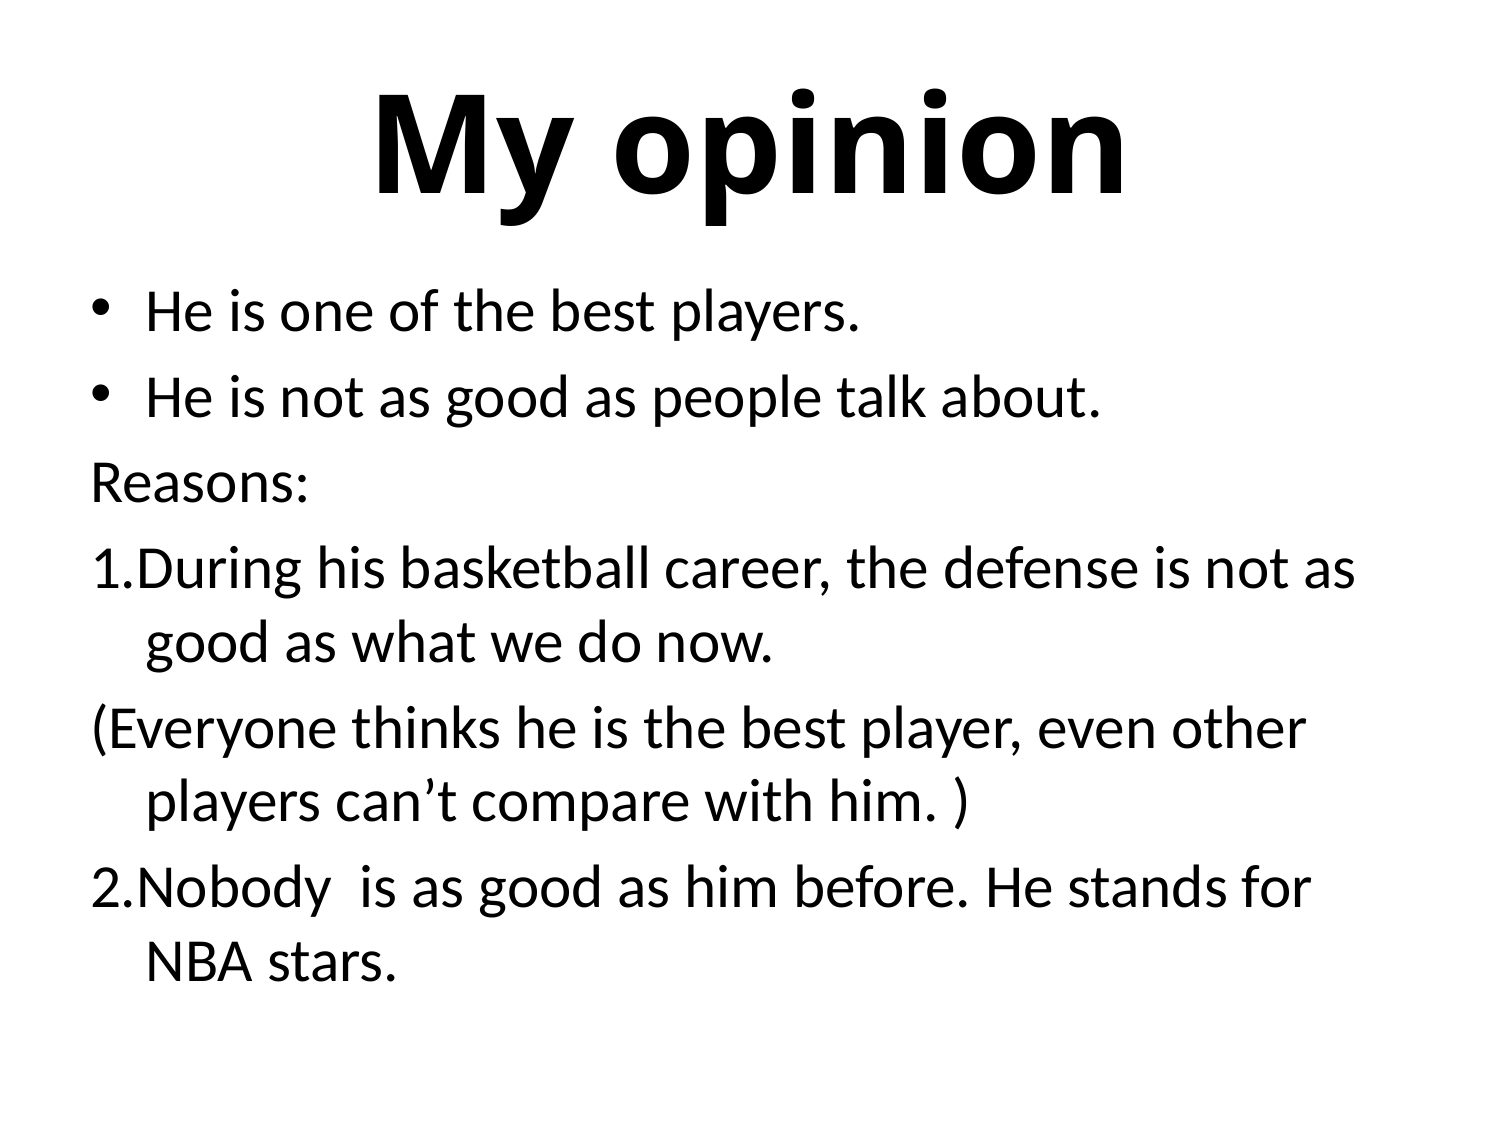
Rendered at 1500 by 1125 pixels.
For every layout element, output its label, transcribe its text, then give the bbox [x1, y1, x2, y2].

title My opinion [75, 45, 1425, 233]
list He is one of the best players. He is not as good as people talk about. Reasons: 1.During his basketball career, the defense is not as good as what we do now. (Everyone thinks he is the best player, even other players can’t compare with him. ) 2.Nobody is as good as him before. He stands for NBA stars. [75, 262, 1425, 1005]
